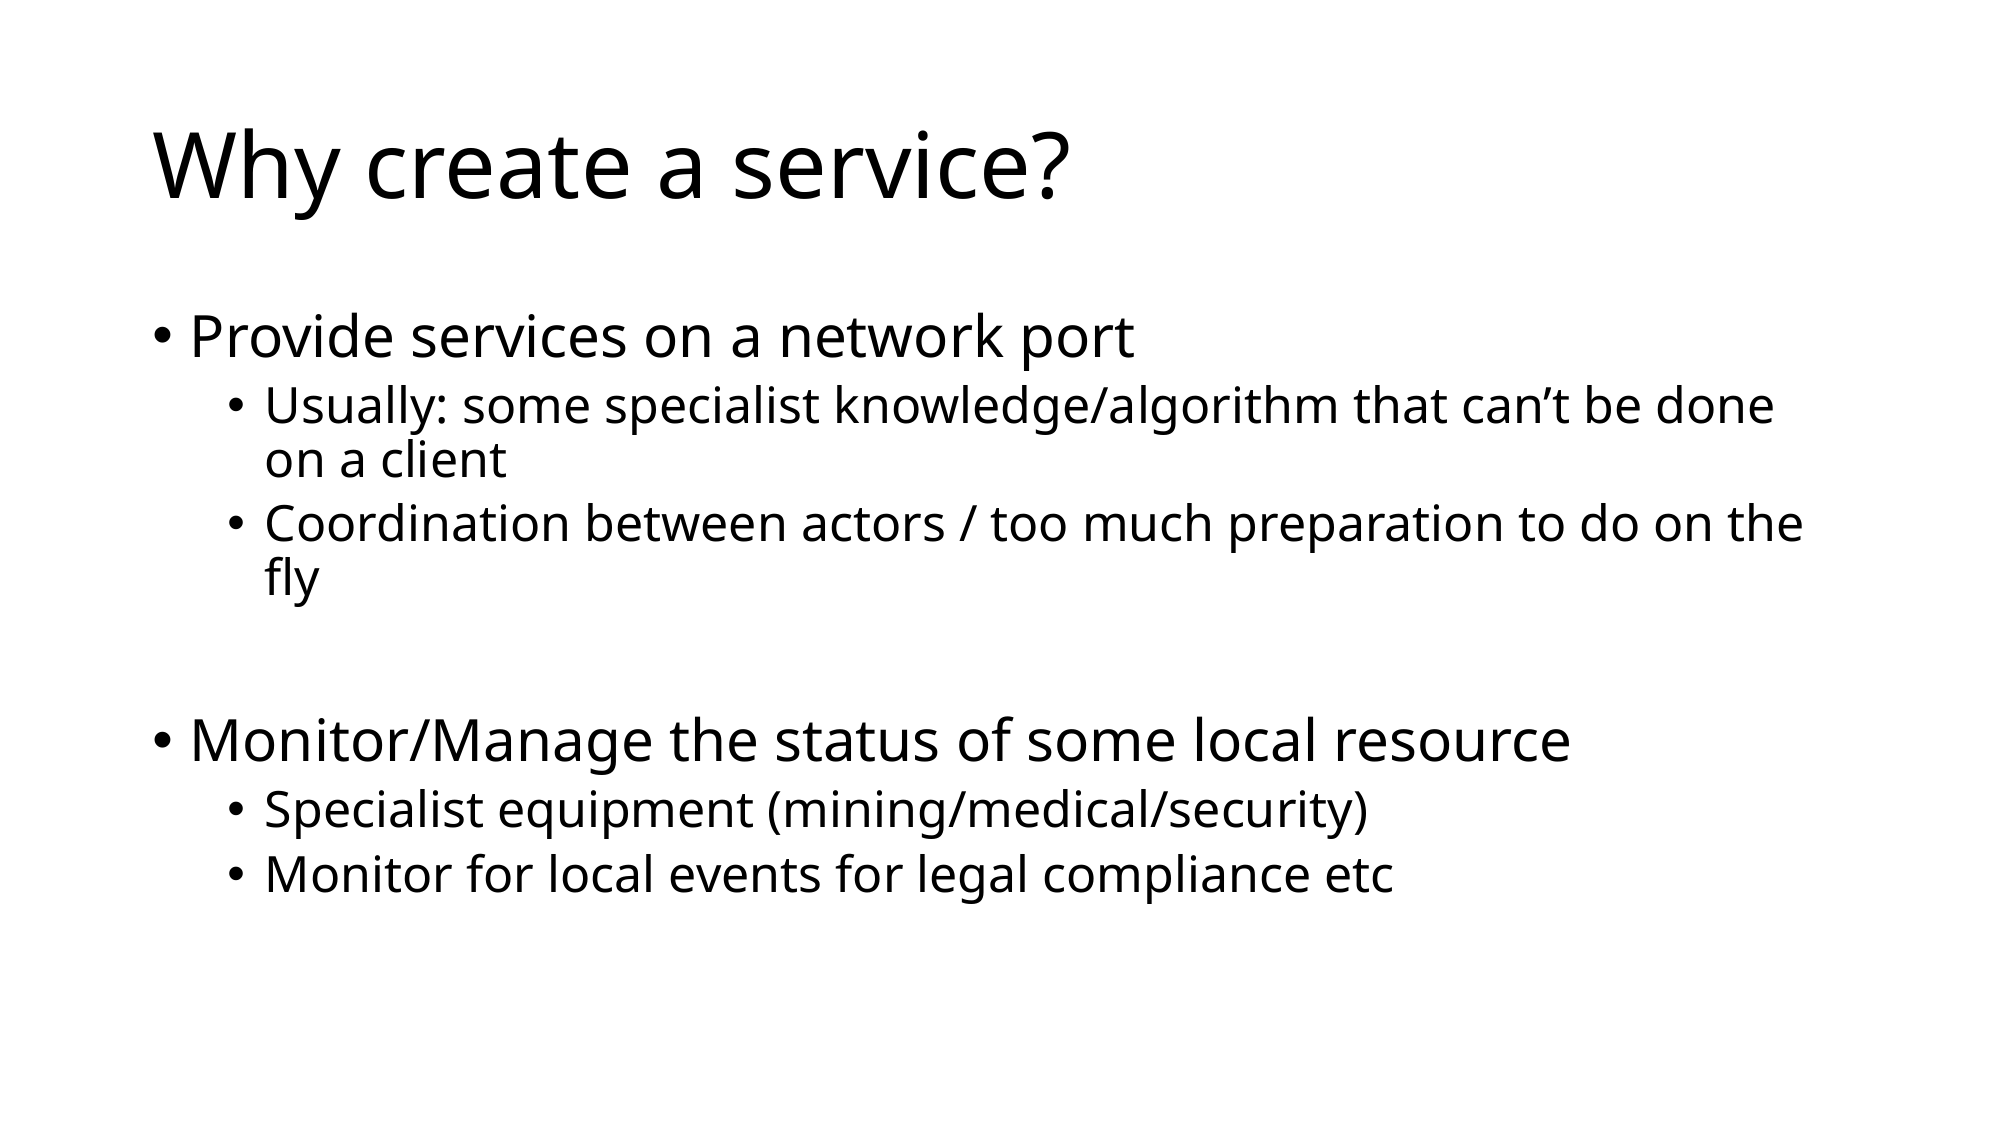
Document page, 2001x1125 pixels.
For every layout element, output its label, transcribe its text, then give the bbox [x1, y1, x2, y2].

list Provide services on a network port Usually: some specialist knowledge/algorithm that can’t be done on a client Coordination between actors / too much preparation to do on the fly Monitor/Manage the status of some local resource Specialist equipment (mining/medical/security) Monitor for local events for legal compliance etc [137, 299, 1863, 1014]
title Why create a service? [137, 59, 1863, 278]
